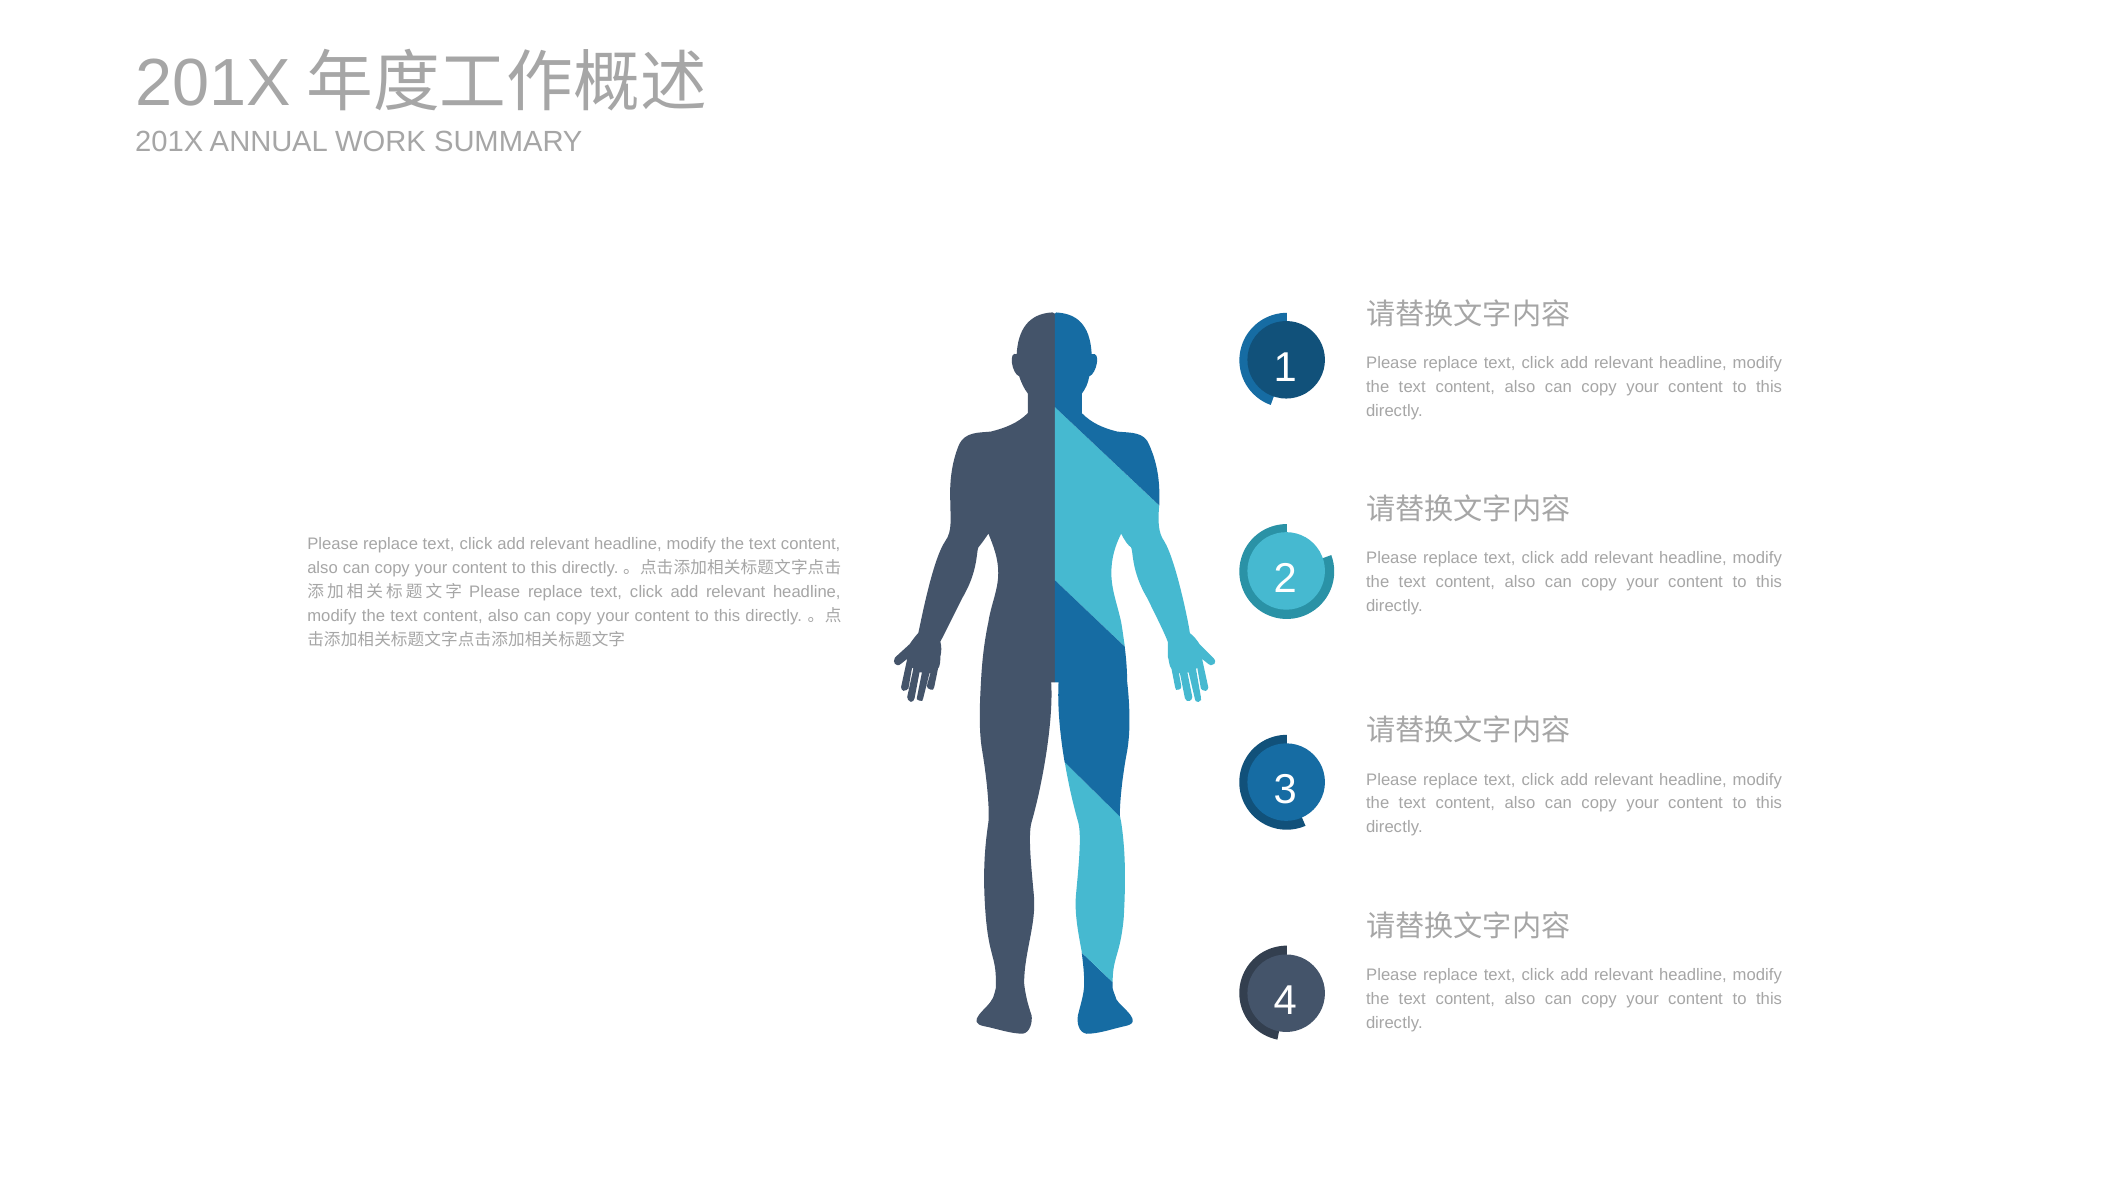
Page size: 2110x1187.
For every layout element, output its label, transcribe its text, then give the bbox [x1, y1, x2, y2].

text_box 2 [1246, 531, 1326, 611]
text_box [1238, 522, 1336, 620]
text_box [1238, 311, 1288, 407]
text_box [893, 312, 1054, 1034]
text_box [1054, 312, 1216, 1034]
text_box 请替换文字内容 [1361, 290, 1625, 335]
text_box Please replace text, click add relevant headline, modify the text content, also can copy your content to this directly. [1361, 760, 1788, 841]
text_box 201X年度工作概述 [135, 38, 783, 119]
text_box [1238, 733, 1307, 831]
text_box 请替换文字内容 [1361, 707, 1625, 751]
text_box Please replace text, click add relevant headline, modify the text content, also can copy your content to this directly. [1361, 343, 1788, 424]
text_box Please replace text, click add relevant headline, modify the text content, also can copy your content to this directly.。点击添加相关标题文字点击添加相关标题文字Please replace text, click add relevant headline, modify the text content, also can copy your content to this directly.。点击添加相关标题文字点击添加相关标题文字 [292, 522, 857, 657]
text_box Please replace text, click add relevant headline, modify the text content, also can copy your content to this directly. [1361, 538, 1788, 620]
text_box 4 [1246, 953, 1326, 1034]
text_box 201X ANNUAL WORK SUMMARY [135, 122, 596, 158]
text_box [1238, 944, 1288, 1041]
text_box Please replace text, click add relevant headline, modify the text content, also can copy your content to this directly. [1361, 955, 1788, 1036]
text_box 请替换文字内容 [1361, 485, 1625, 530]
text_box 1 [1246, 319, 1326, 400]
text_box 3 [1246, 742, 1326, 822]
text_box 请替换文字内容 [1361, 902, 1625, 947]
